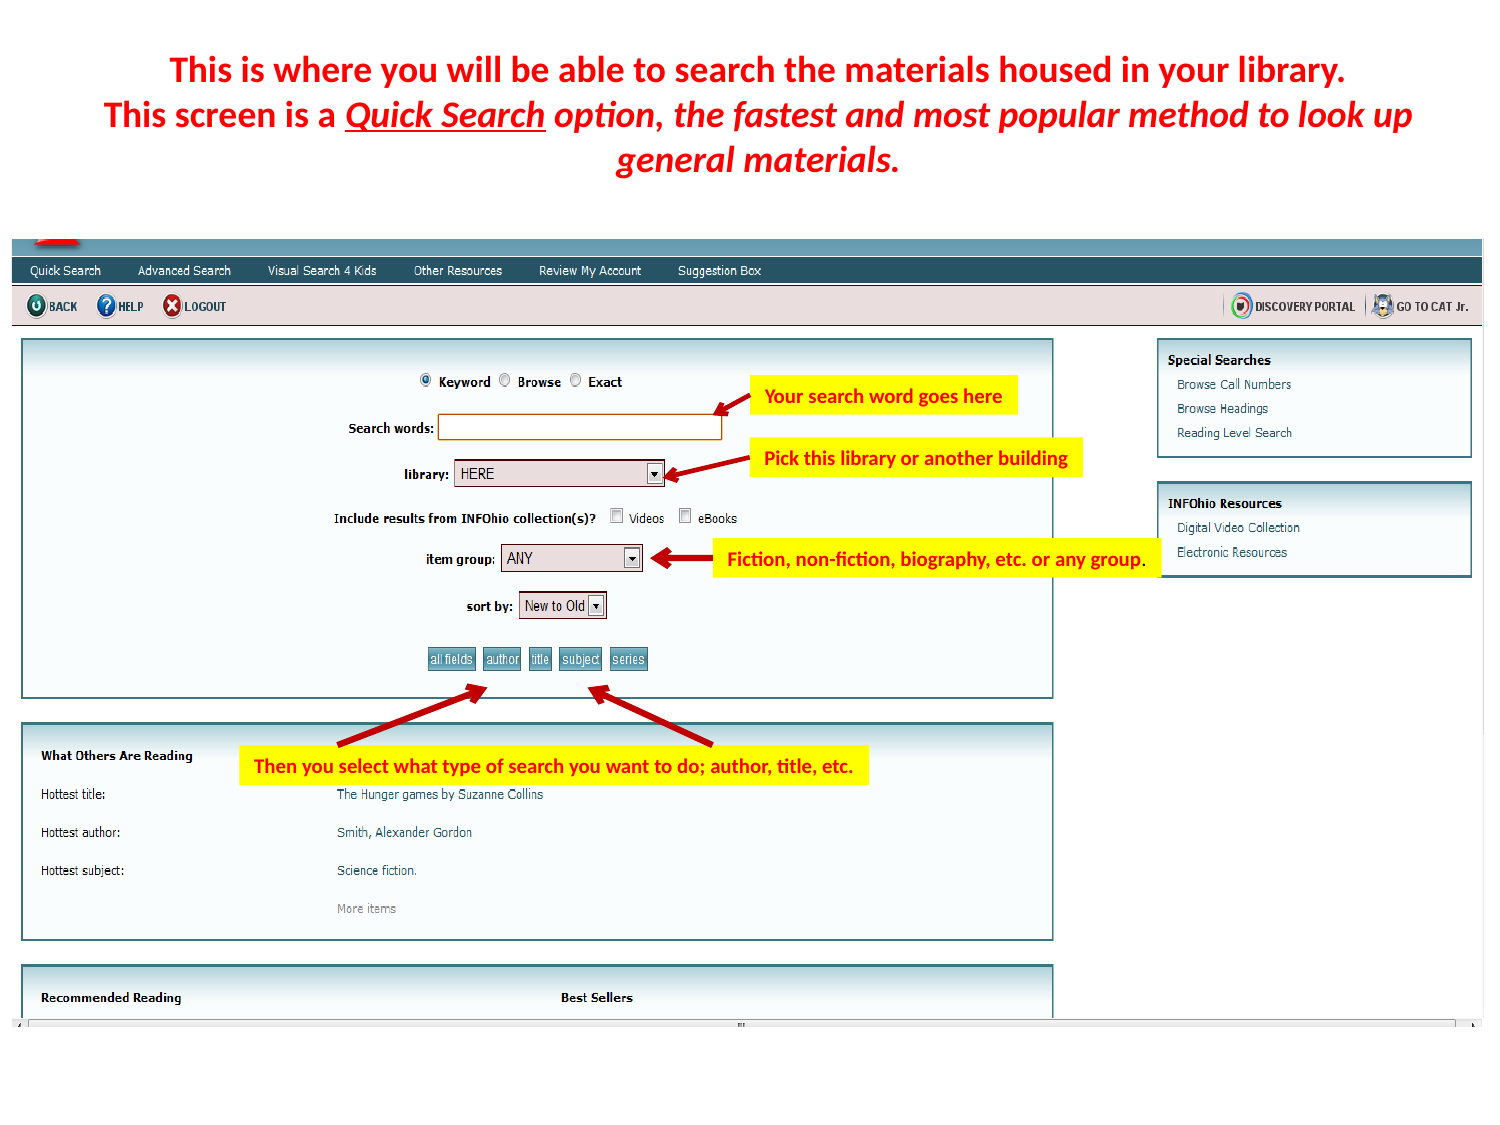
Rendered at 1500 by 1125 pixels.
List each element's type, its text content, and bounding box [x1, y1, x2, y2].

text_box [587, 687, 713, 746]
text_box This is where you will be able to search the materials housed in your library. This screen is a Quick Search option, the fastest and most popular method to look up general materials. [88, 37, 1429, 188]
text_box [712, 394, 748, 416]
picture [11, 239, 1484, 1027]
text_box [662, 457, 748, 479]
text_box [337, 687, 488, 746]
